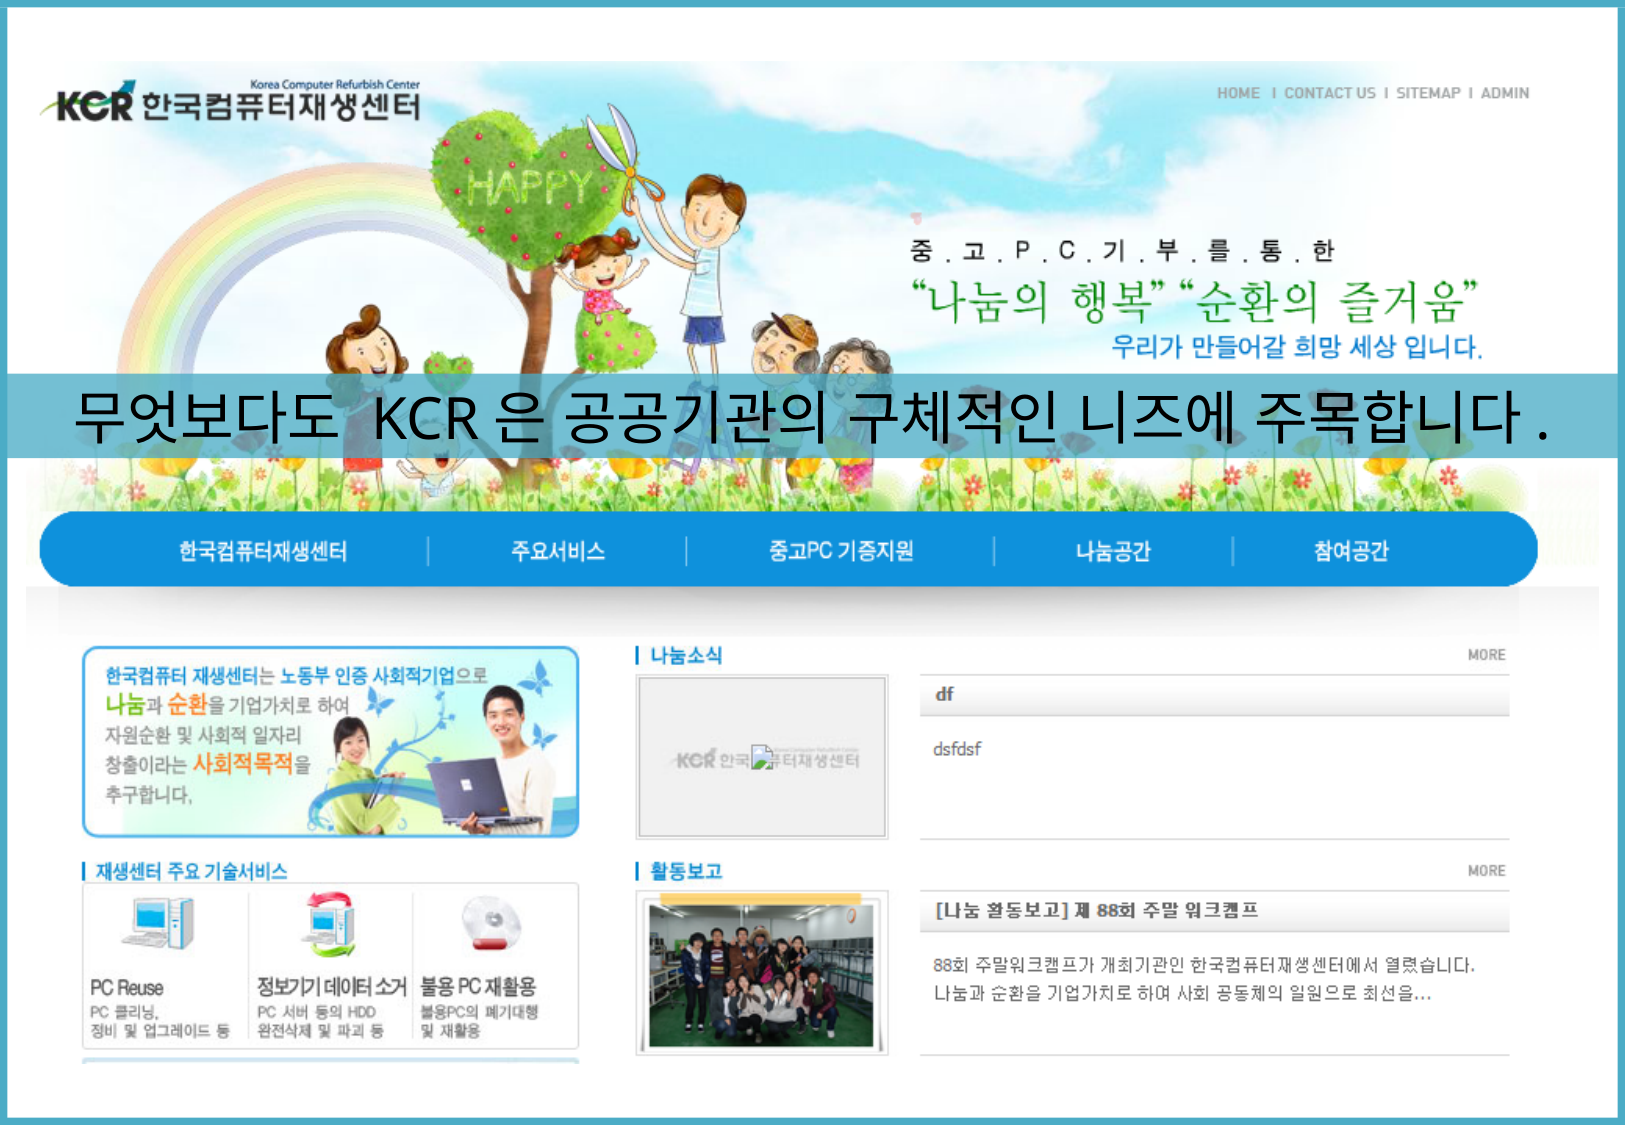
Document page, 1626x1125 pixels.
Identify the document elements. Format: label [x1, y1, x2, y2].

text_box [0, 0, 1625, 1125]
picture [26, 61, 1599, 1064]
